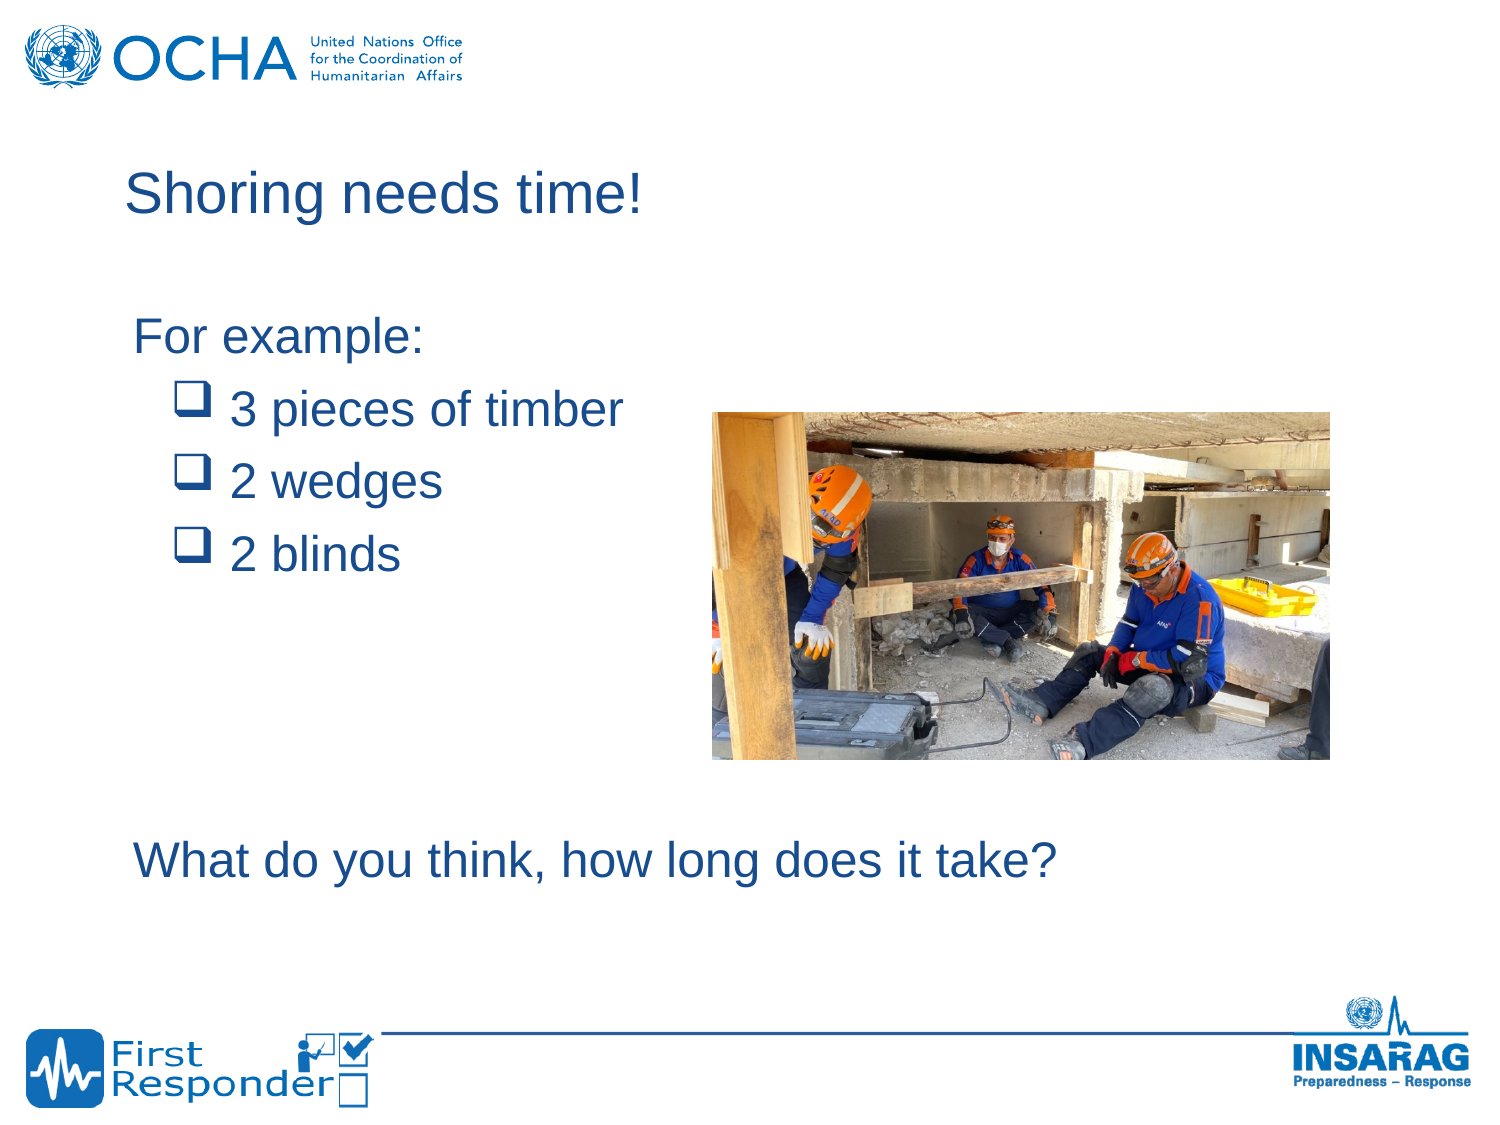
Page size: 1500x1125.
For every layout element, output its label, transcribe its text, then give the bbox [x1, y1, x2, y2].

picture [1287, 995, 1471, 1094]
text_box Shoring needs time! [103, 147, 660, 233]
list For example: 3 pieces of timber 2 wedges 2 blinds What do you think, how long does it take? [118, 295, 1431, 925]
picture [712, 412, 1330, 760]
picture [24, 1024, 375, 1113]
